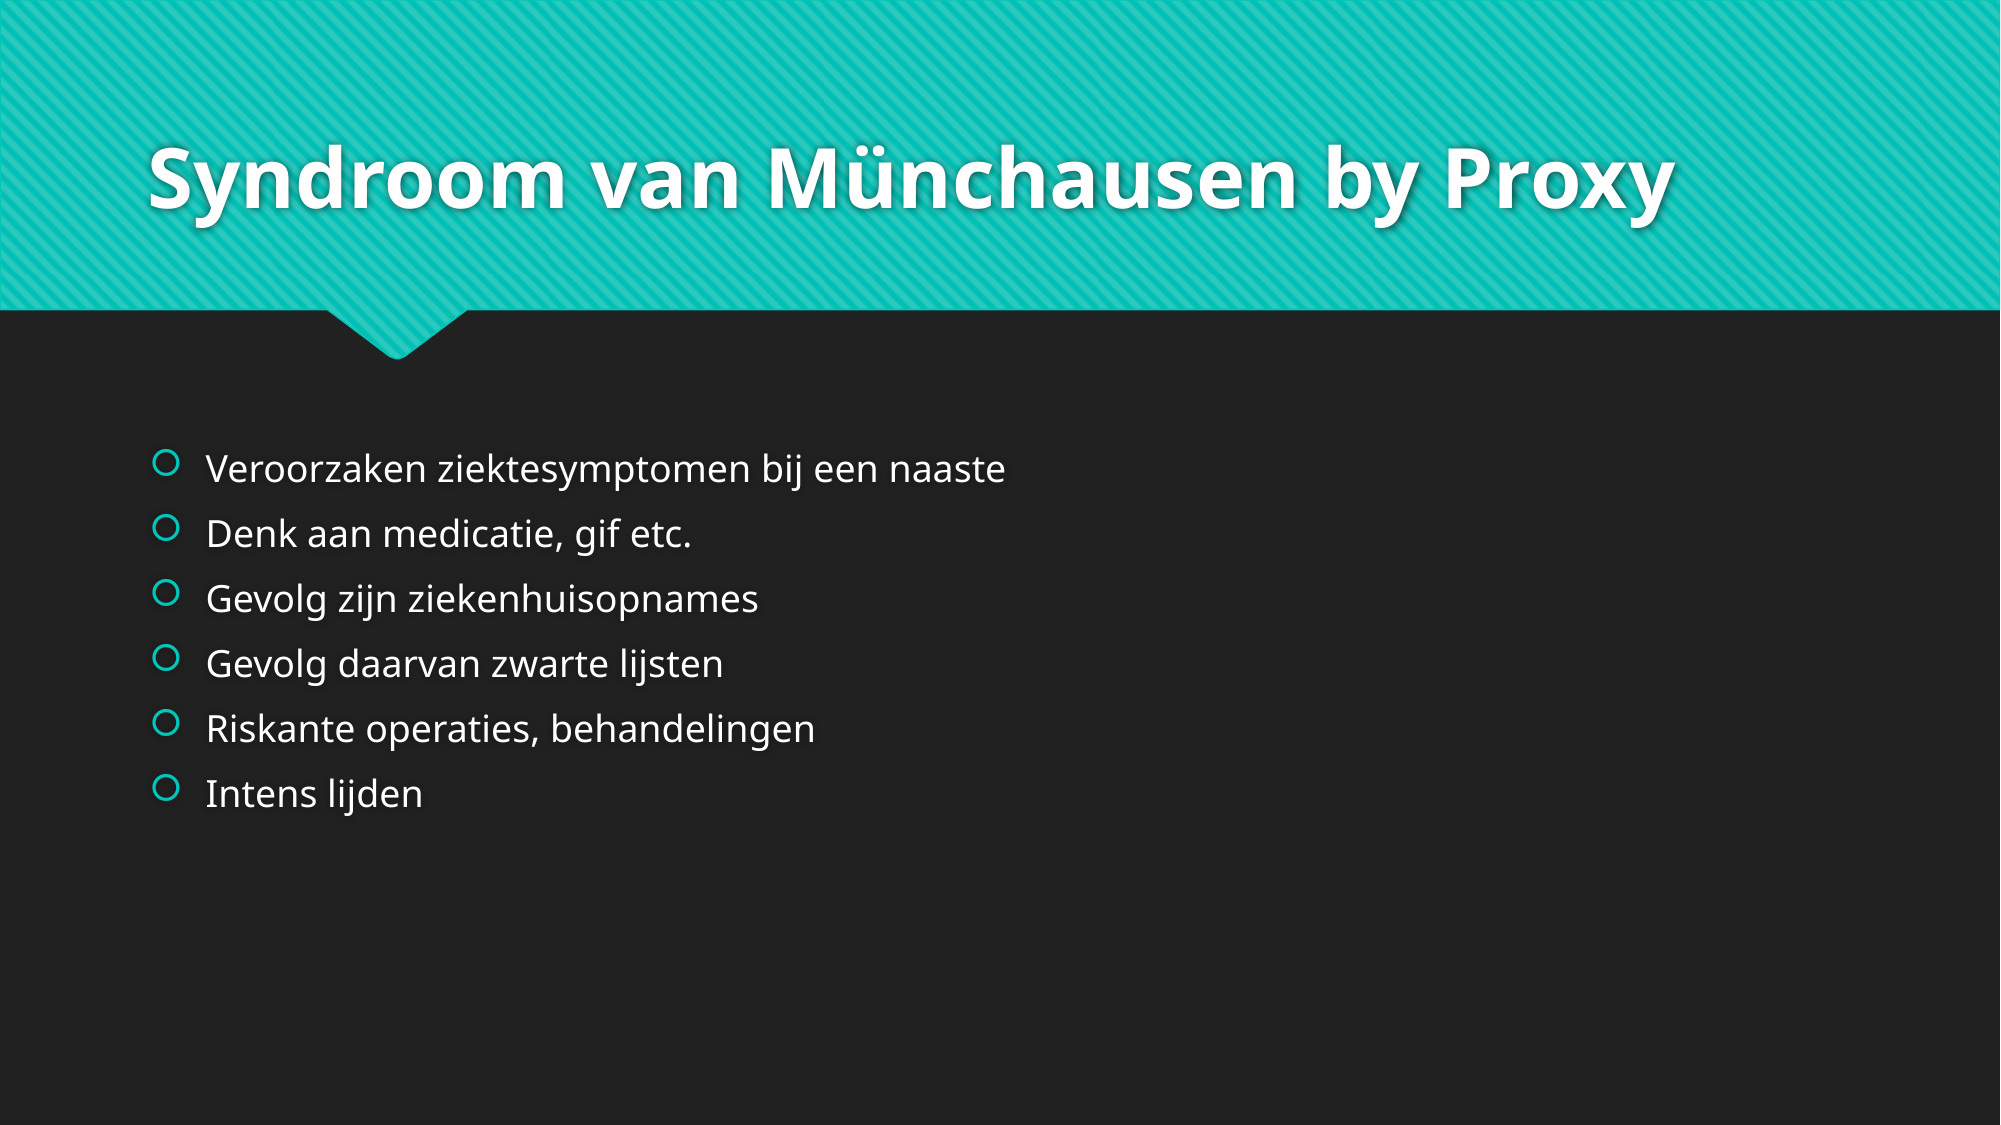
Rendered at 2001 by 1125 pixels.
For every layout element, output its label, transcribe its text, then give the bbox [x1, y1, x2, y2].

title Syndroom van Münchausen by Proxy [132, 73, 1868, 233]
list Veroorzaken ziektesymptomen bij een naaste Denk aan medicatie, gif etc. Gevolg zijn ziekenhuisopnames Gevolg daarvan zwarte lijsten Riskante operaties, behandelingen Intens lijden [134, 364, 1866, 962]
